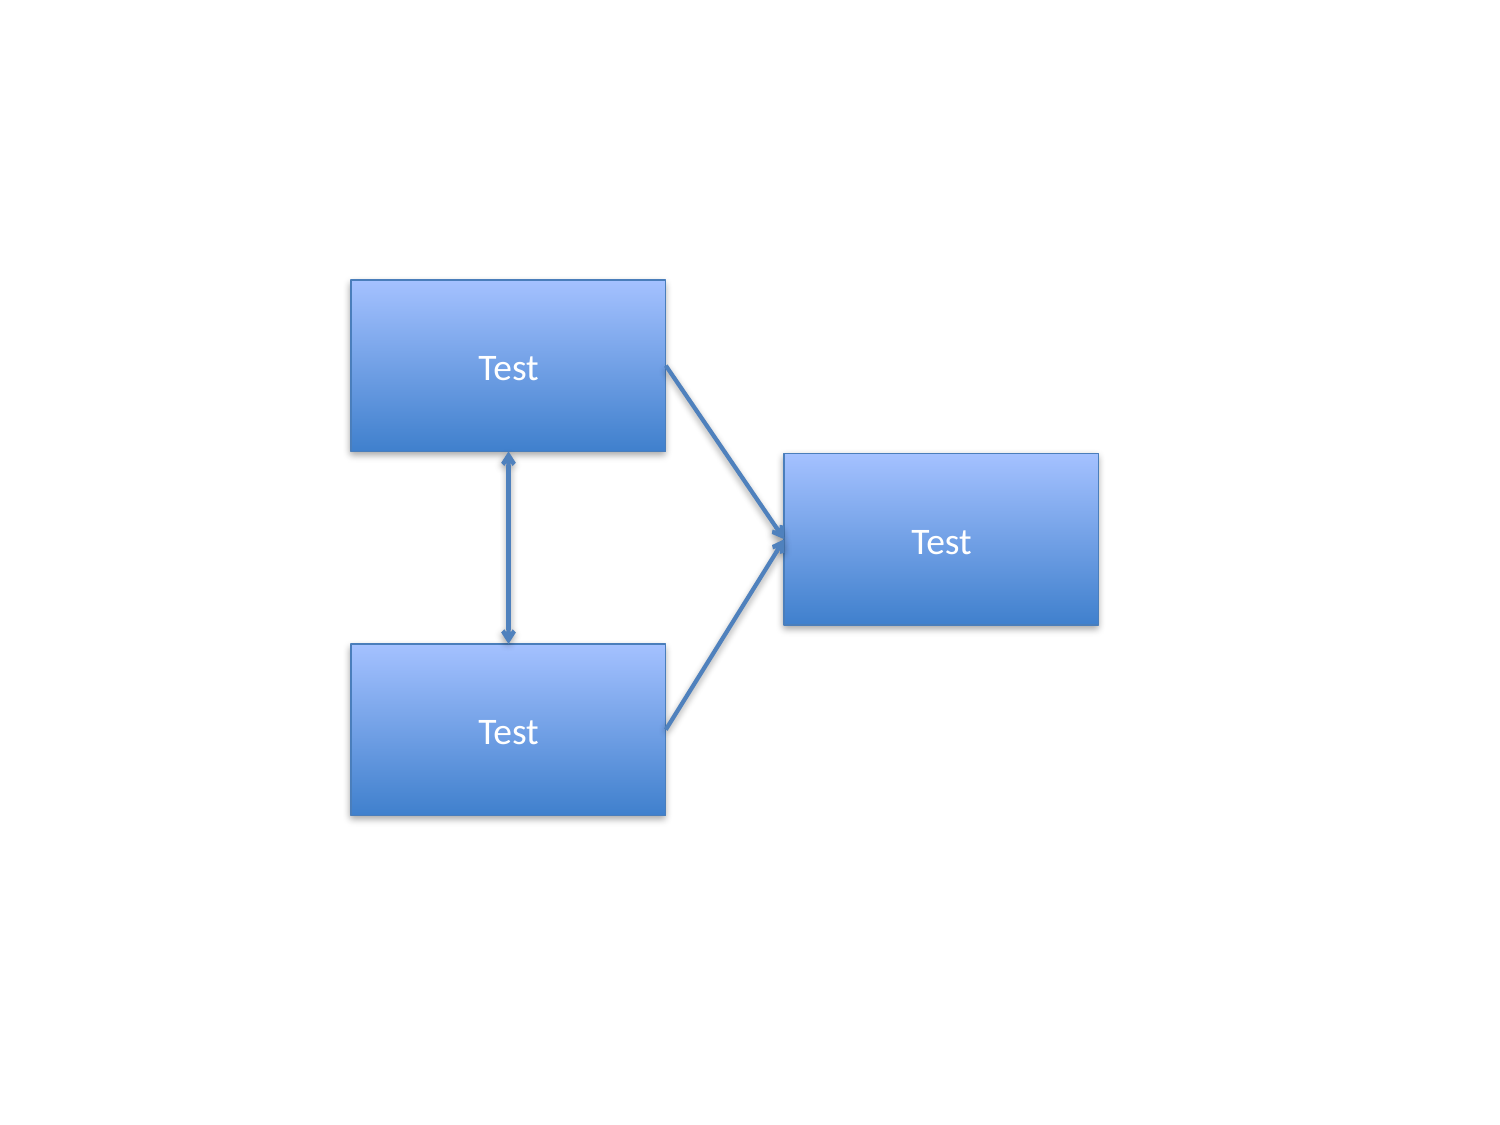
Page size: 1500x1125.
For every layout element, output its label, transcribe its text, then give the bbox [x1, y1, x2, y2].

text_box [665, 365, 785, 539]
text_box Test [350, 643, 666, 816]
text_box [665, 539, 785, 730]
text_box Test [788, 453, 1099, 626]
text_box Test [350, 279, 666, 452]
